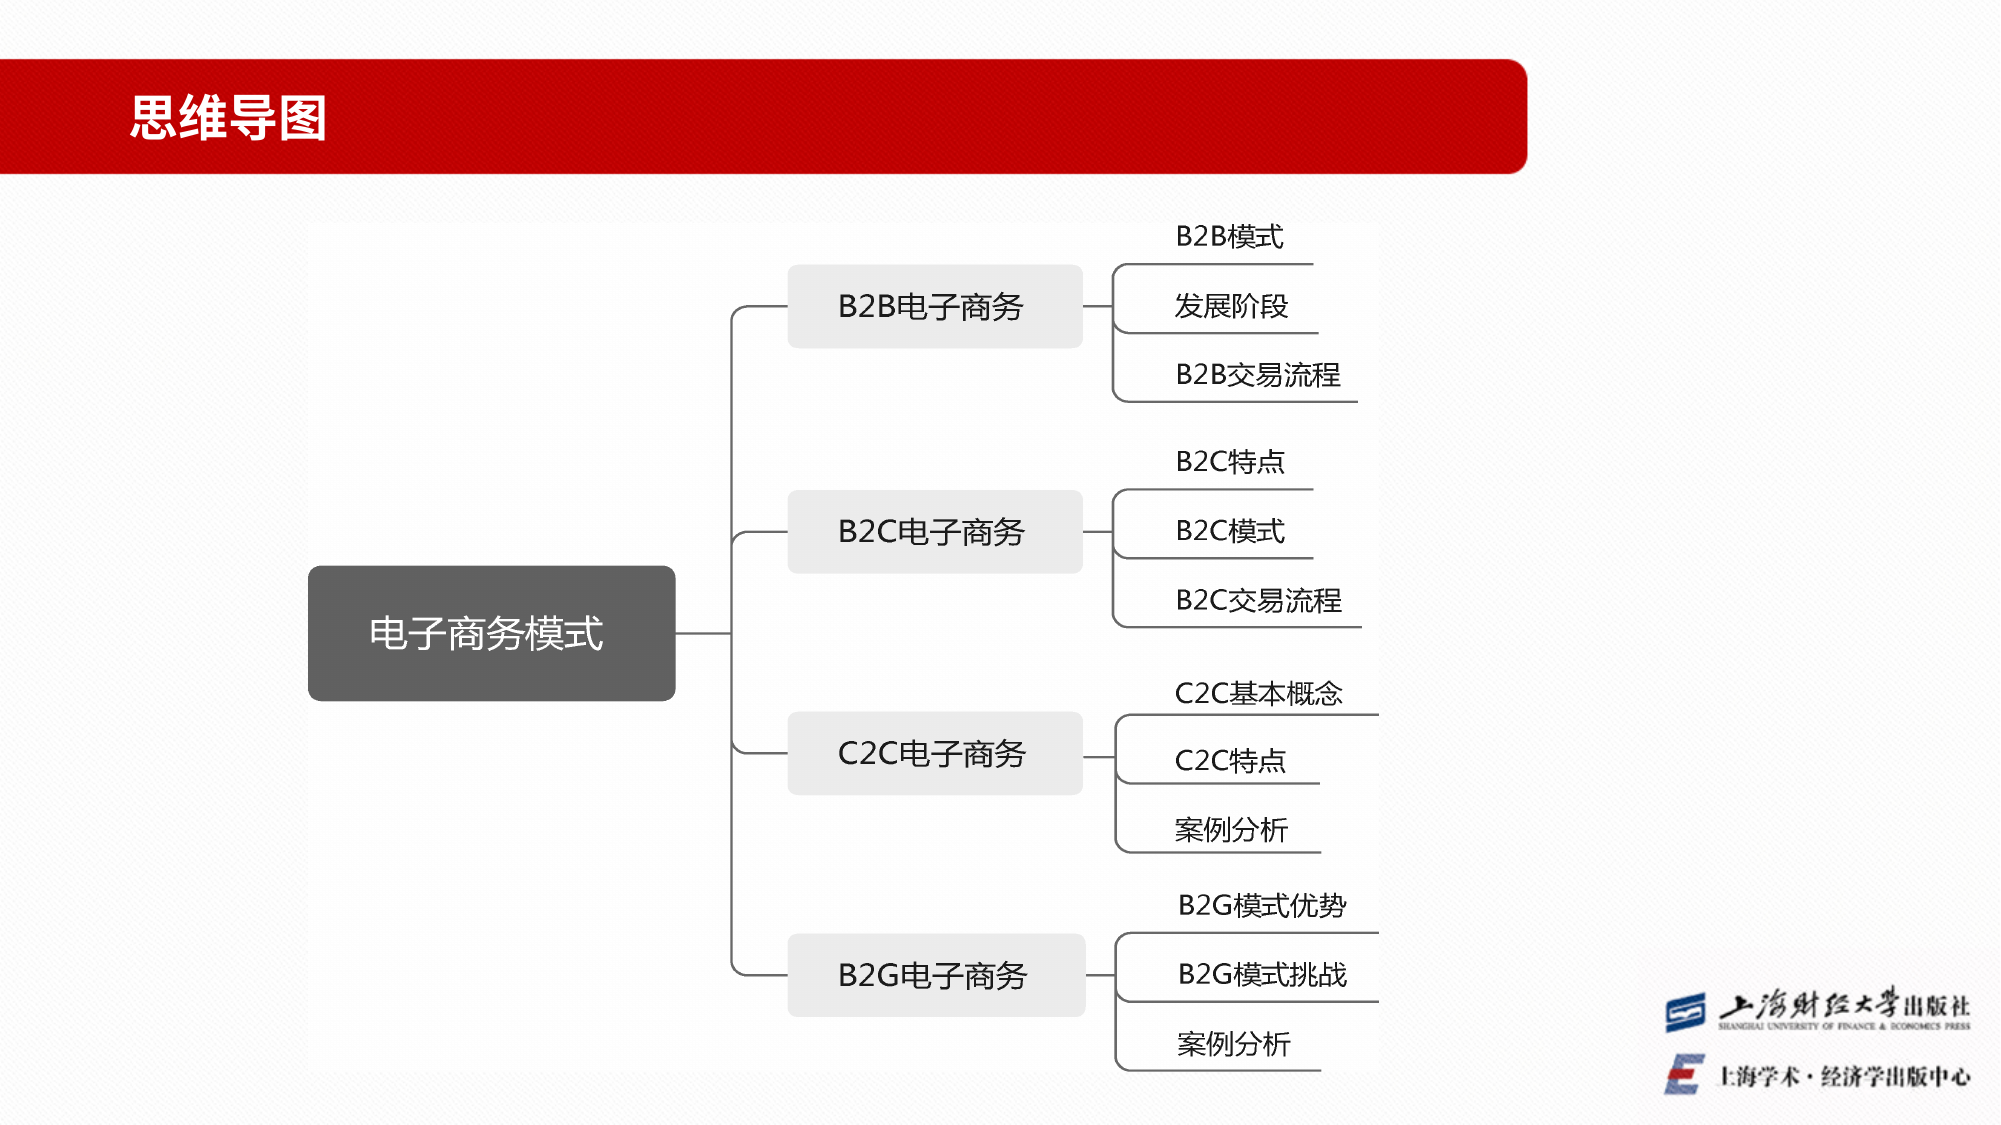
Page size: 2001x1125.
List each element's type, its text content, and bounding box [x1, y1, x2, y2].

picture [0, 0, 2001, 1125]
text_box 思维导图 [113, 54, 1754, 178]
